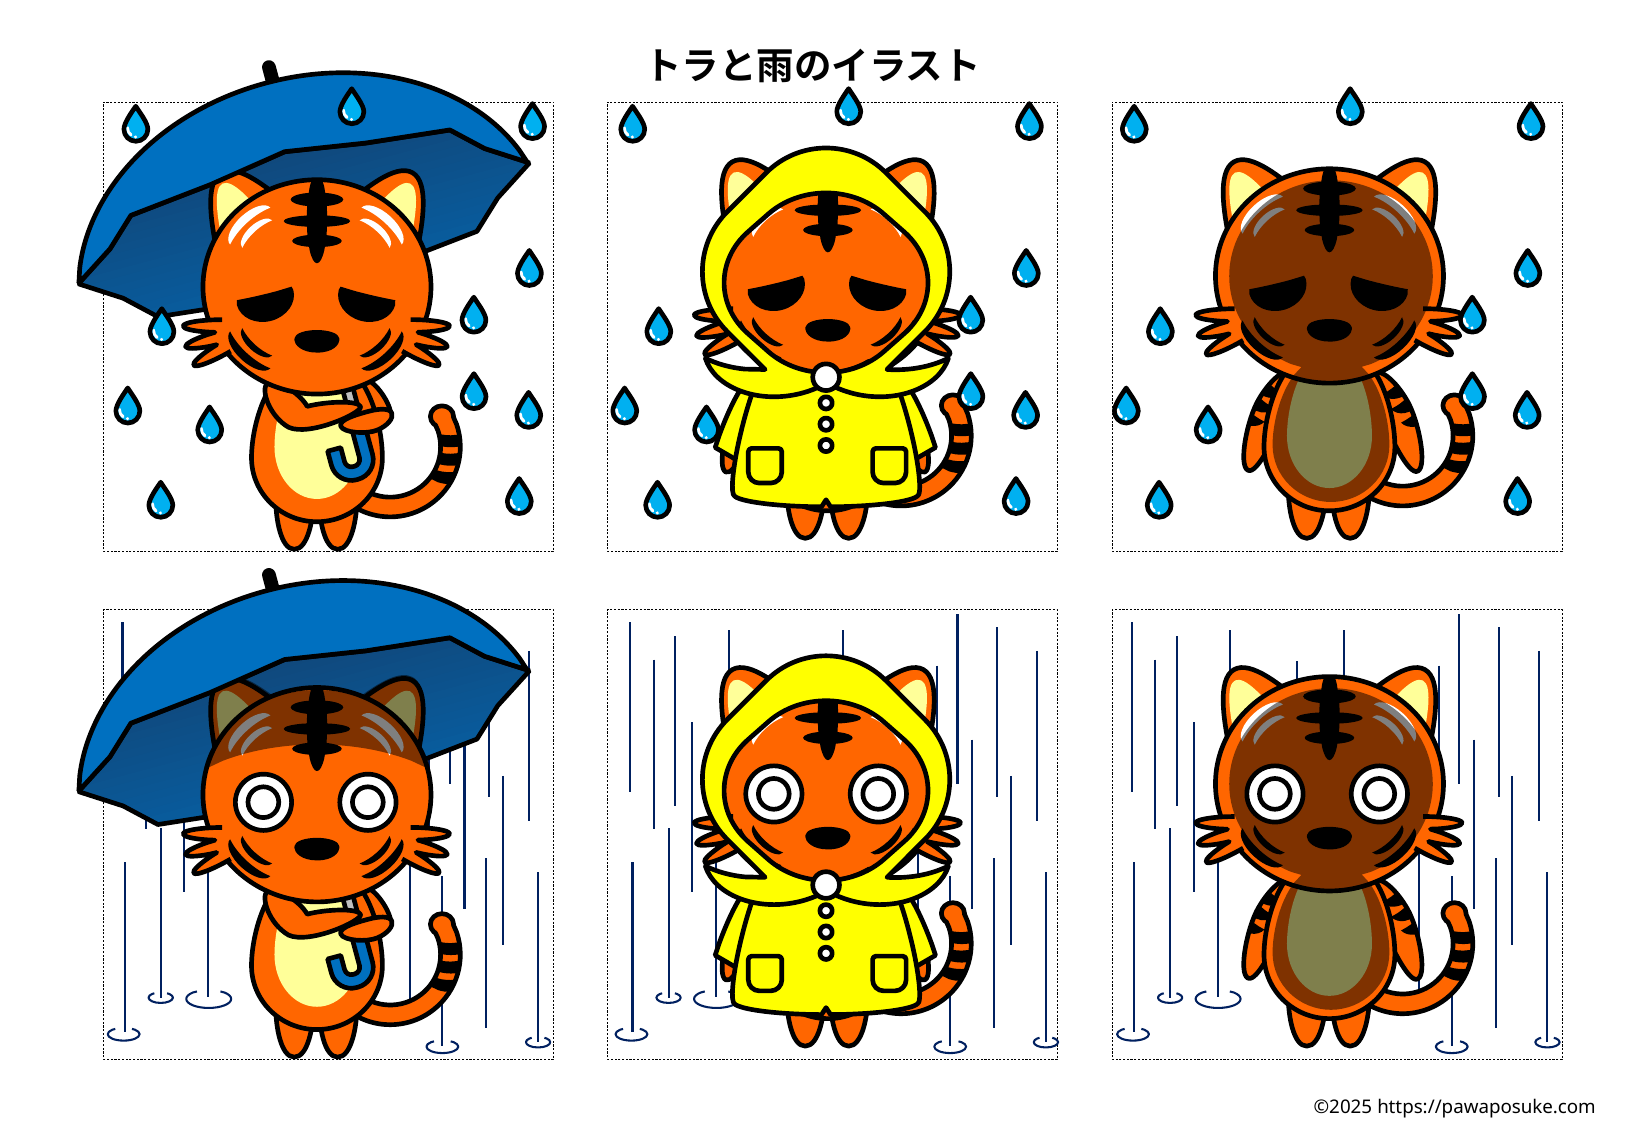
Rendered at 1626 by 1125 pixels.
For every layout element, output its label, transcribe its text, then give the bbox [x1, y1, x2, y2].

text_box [1114, 88, 1544, 539]
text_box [1116, 613, 1560, 1054]
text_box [70, 61, 545, 550]
text_box トラと雨のイラスト [629, 34, 996, 87]
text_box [612, 88, 1042, 539]
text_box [615, 613, 1059, 1054]
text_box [70, 569, 551, 1058]
